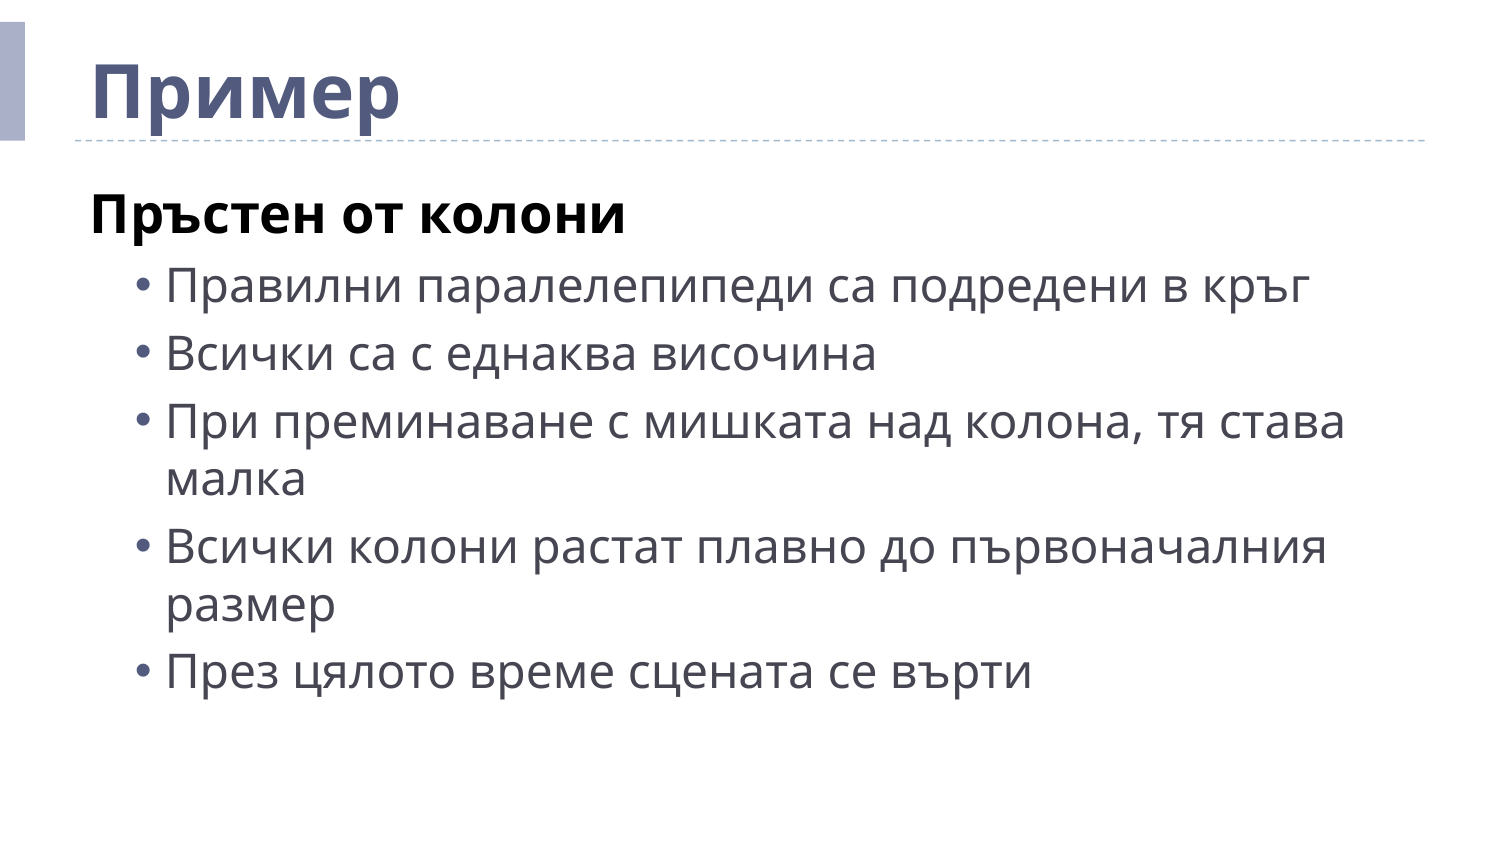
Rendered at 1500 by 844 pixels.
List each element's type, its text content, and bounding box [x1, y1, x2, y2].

title Пример [75, 18, 1475, 141]
list Пръстен от колони Правилни паралелепипеди са подредени в кръг Всички са с еднаква височина При преминаване с мишката над колона, тя става малка Всички колони растат плавно до първоначалния размер През цялото време сцената се върти [75, 171, 1475, 835]
